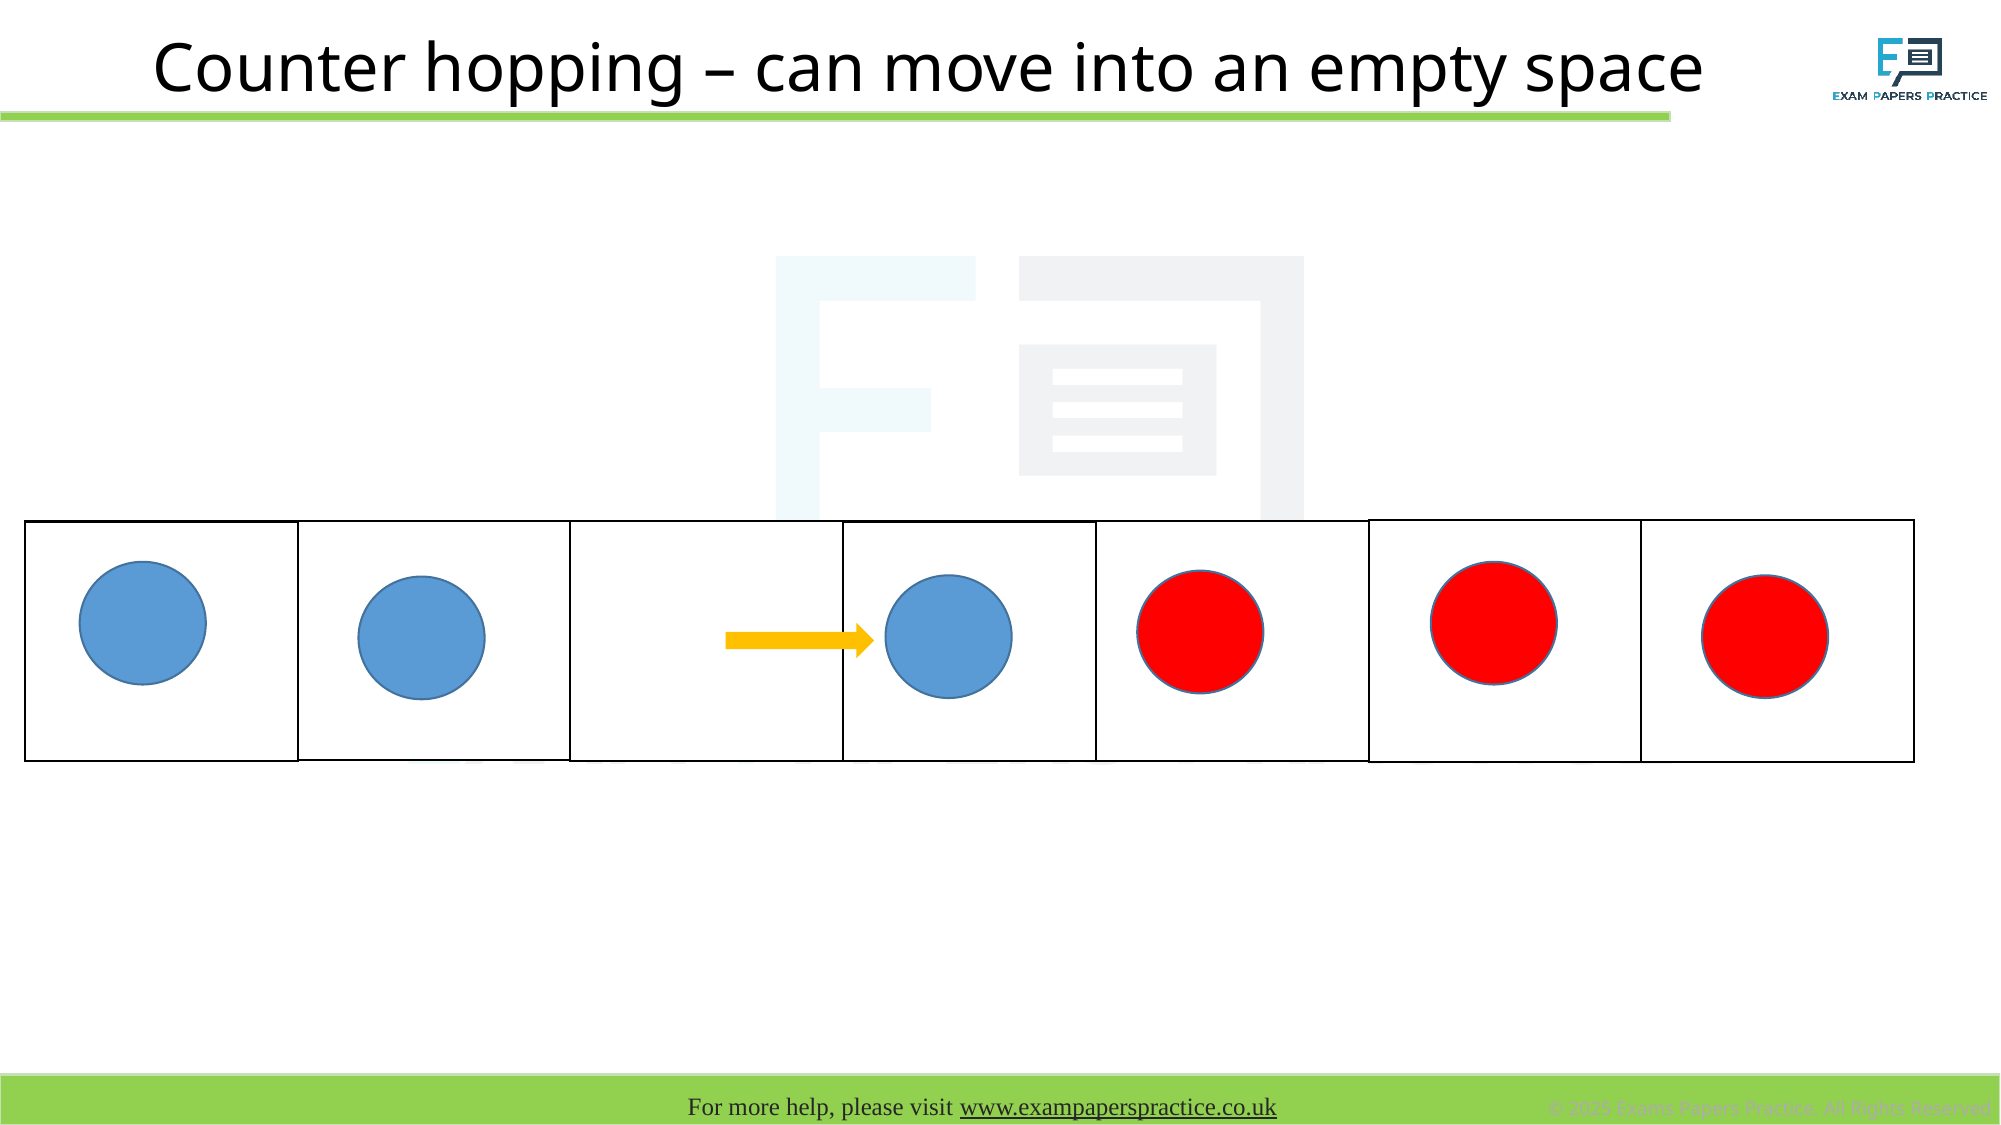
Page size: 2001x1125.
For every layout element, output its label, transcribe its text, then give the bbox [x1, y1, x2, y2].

text_box [1640, 519, 1915, 763]
text_box [1095, 520, 1368, 762]
text_box [1136, 569, 1265, 695]
text_box [299, 520, 569, 761]
text_box [884, 574, 1013, 700]
text_box [725, 622, 875, 659]
text_box [1368, 519, 1640, 763]
title Counter hopping – can move into an empty space [137, 65, 1863, 75]
text_box [1429, 560, 1558, 686]
text_box [569, 520, 842, 762]
text_box [78, 560, 207, 686]
text_box [842, 520, 1095, 762]
text_box [1700, 574, 1830, 700]
text_box [24, 520, 299, 762]
text_box [357, 575, 486, 701]
